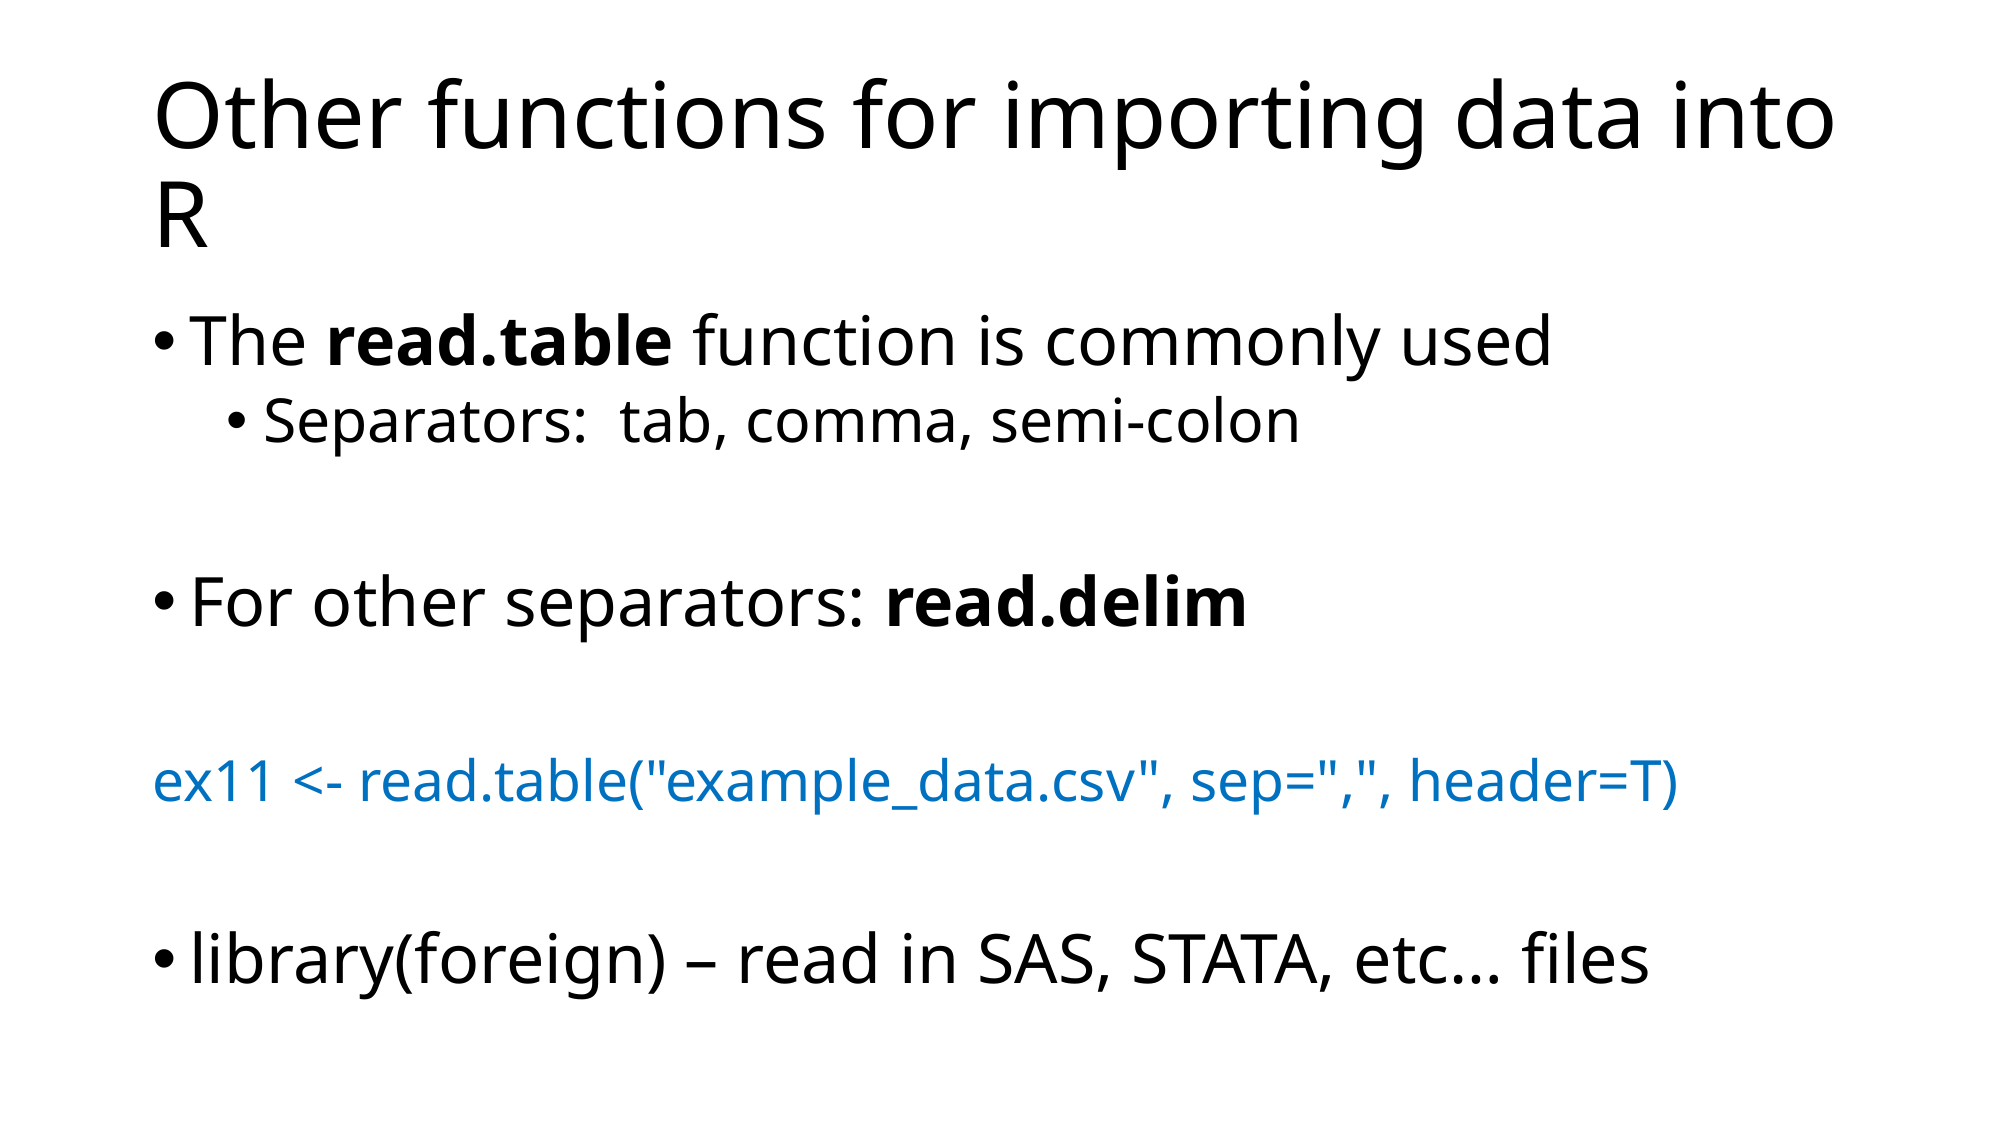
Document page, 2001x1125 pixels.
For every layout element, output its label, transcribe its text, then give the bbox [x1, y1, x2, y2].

list The read.table function is commonly used Separators: tab, comma, semi-colon For other separators: read.delim ex11 <- read.table("example_data.csv", sep=",", header=T) library(foreign) – read in SAS, STATA, etc… files [137, 299, 1863, 1014]
title Other functions for importing data into R [137, 59, 1863, 278]
